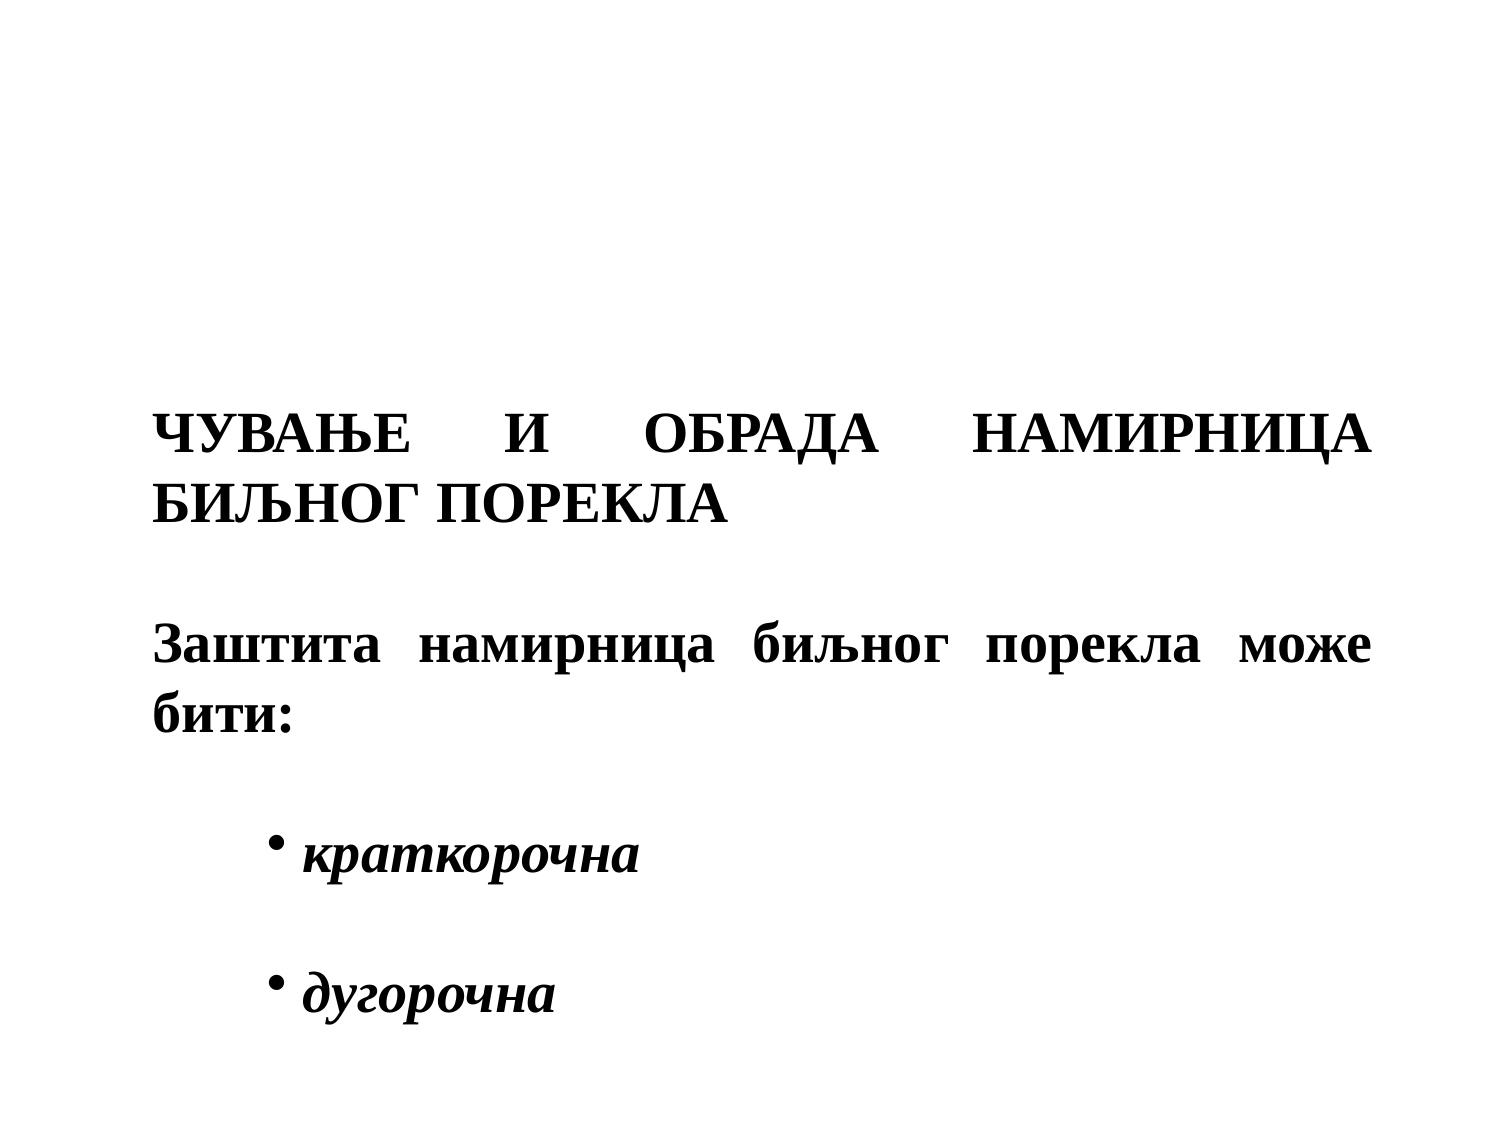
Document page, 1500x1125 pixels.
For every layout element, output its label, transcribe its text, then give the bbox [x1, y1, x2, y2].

text_box ЧУВАЊЕ И ОБРАДА НАМИРНИЦА БИЉНОГ ПОРЕКЛА Заштита намирница биљног порекла може бити: краткорочна дугорочна [137, 386, 1388, 1032]
